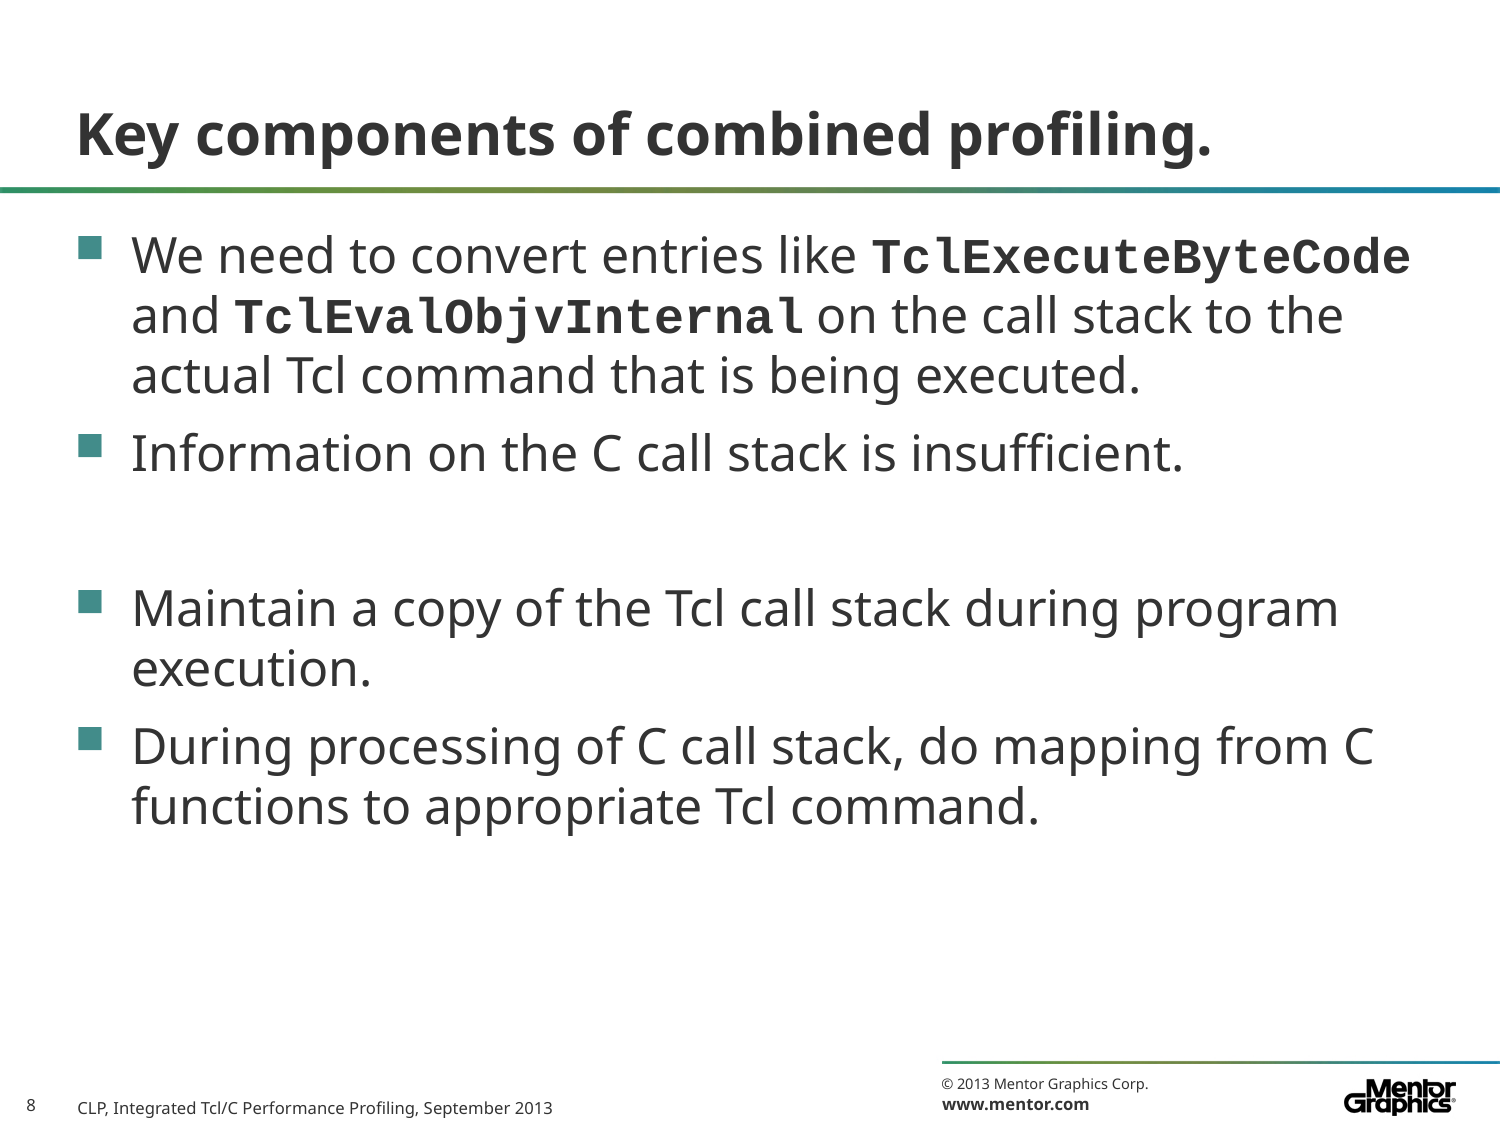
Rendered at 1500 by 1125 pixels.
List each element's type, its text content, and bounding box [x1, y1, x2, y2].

list We need to convert entries like TclExecuteByteCode and TclEvalObjvInternal on the call stack to the actual Tcl command that is being executed. Information on the C call stack is insufficient. Maintain a copy of the Tcl call stack during program execution. During processing of C call stack, do mapping from C functions to appropriate Tcl command. [0, 215, 1500, 1048]
picture [0, 176, 1500, 215]
picture [0, 1048, 1500, 1125]
footer CLP, Integrated Tcl/C Performance Profiling, September 2013 [62, 1086, 918, 1125]
slide_number 8 [0, 1087, 63, 1125]
title Key components of combined profiling. [0, 0, 1500, 176]
